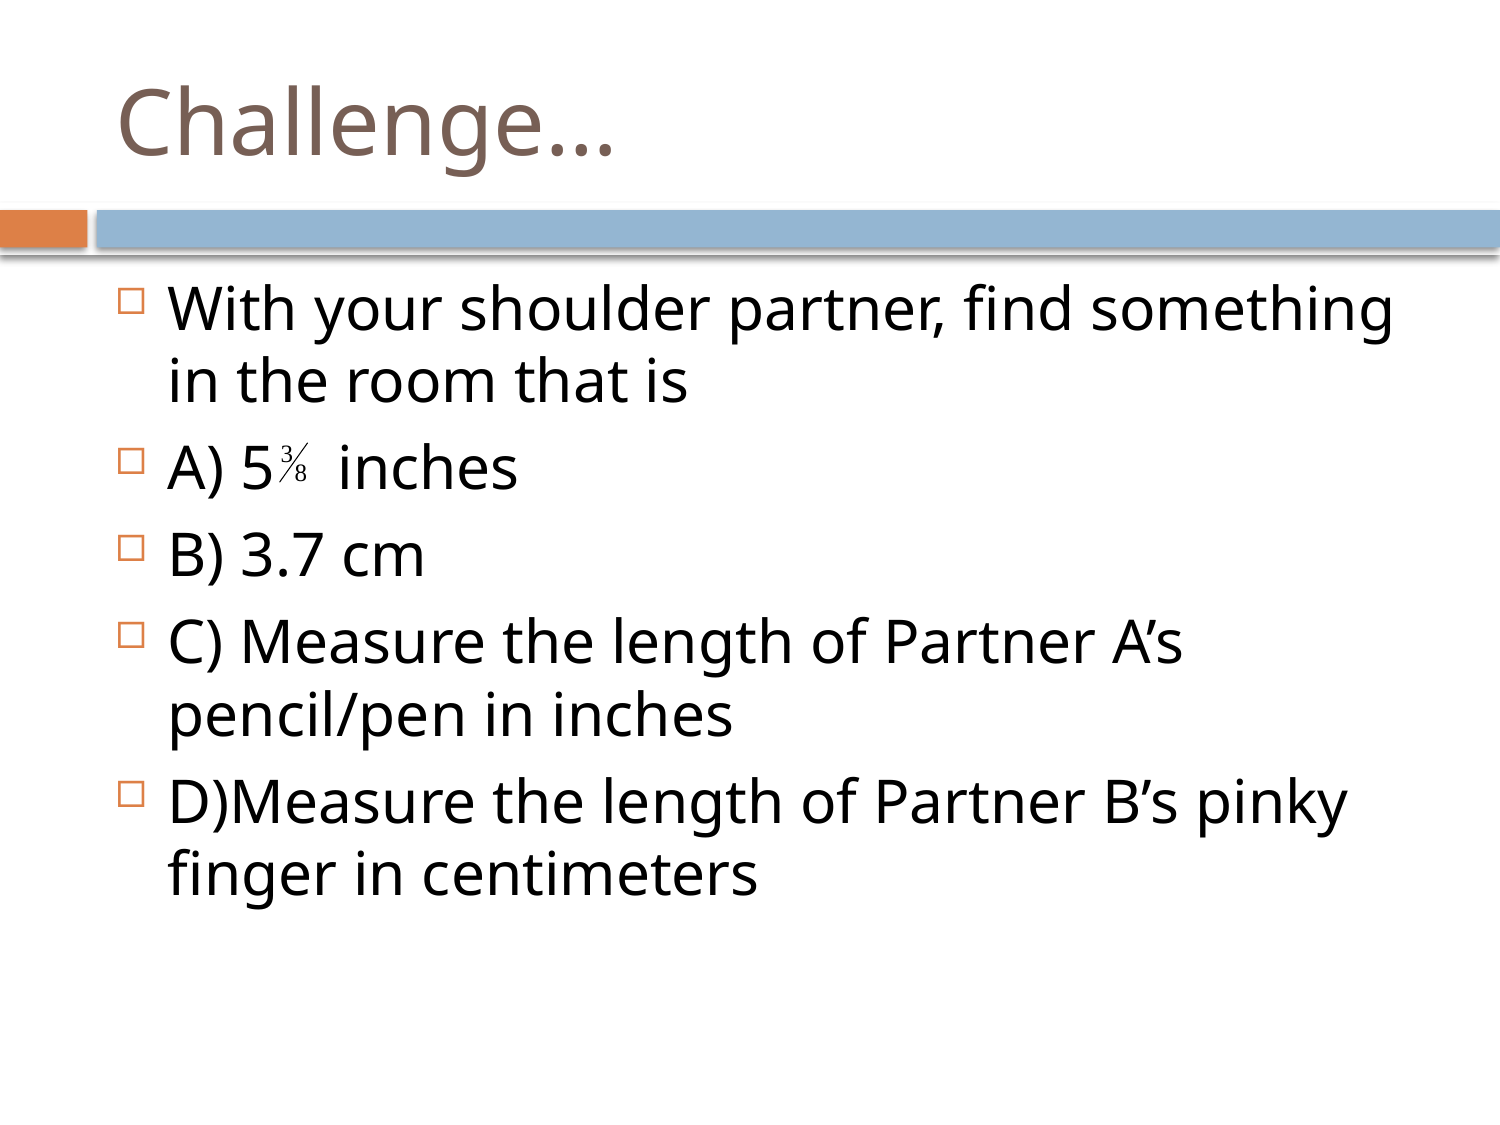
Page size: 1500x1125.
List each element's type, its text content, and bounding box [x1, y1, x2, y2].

title Challenge… [100, 37, 1438, 200]
list With your shoulder partner, find something in the room that is A) 5 inches B) 3.7 cm C) Measure the length of Partner A’s pencil/pen in inches D)Measure the length of Partner B’s pinky finger in centimeters [100, 262, 1438, 1000]
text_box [274, 437, 313, 488]
